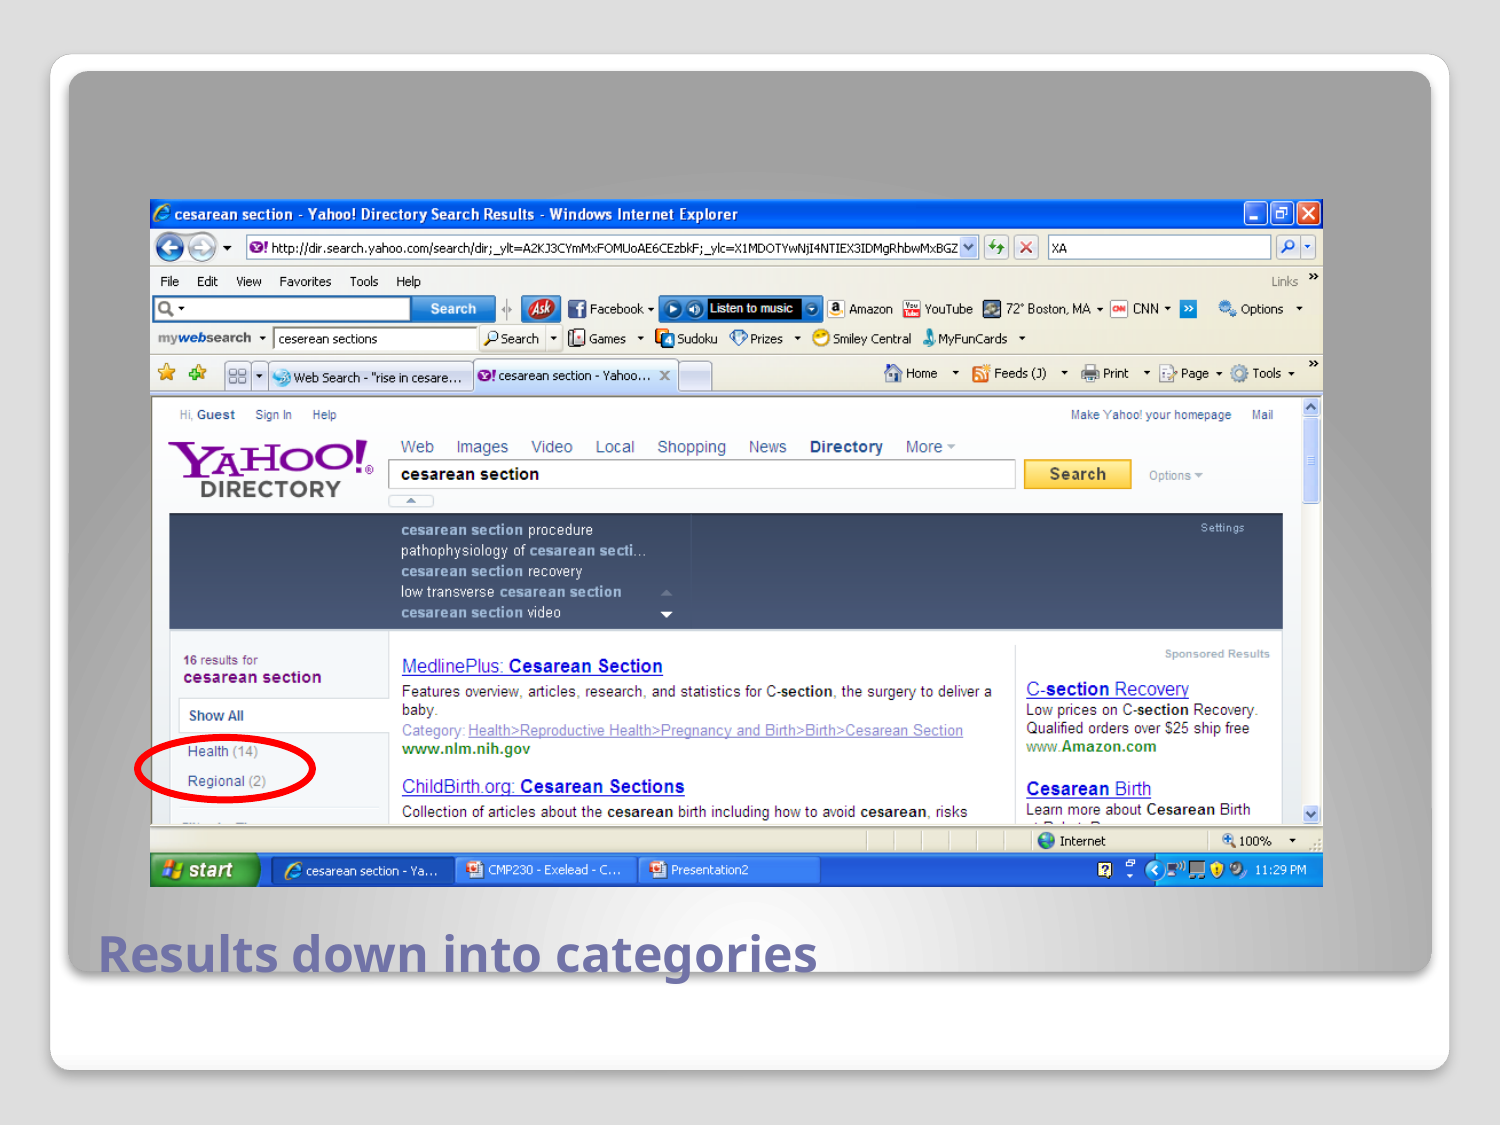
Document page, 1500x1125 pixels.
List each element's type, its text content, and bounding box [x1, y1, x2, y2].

title Results down into categories [82, 817, 1425, 990]
text_box [134, 753, 142, 784]
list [149, 199, 1323, 888]
